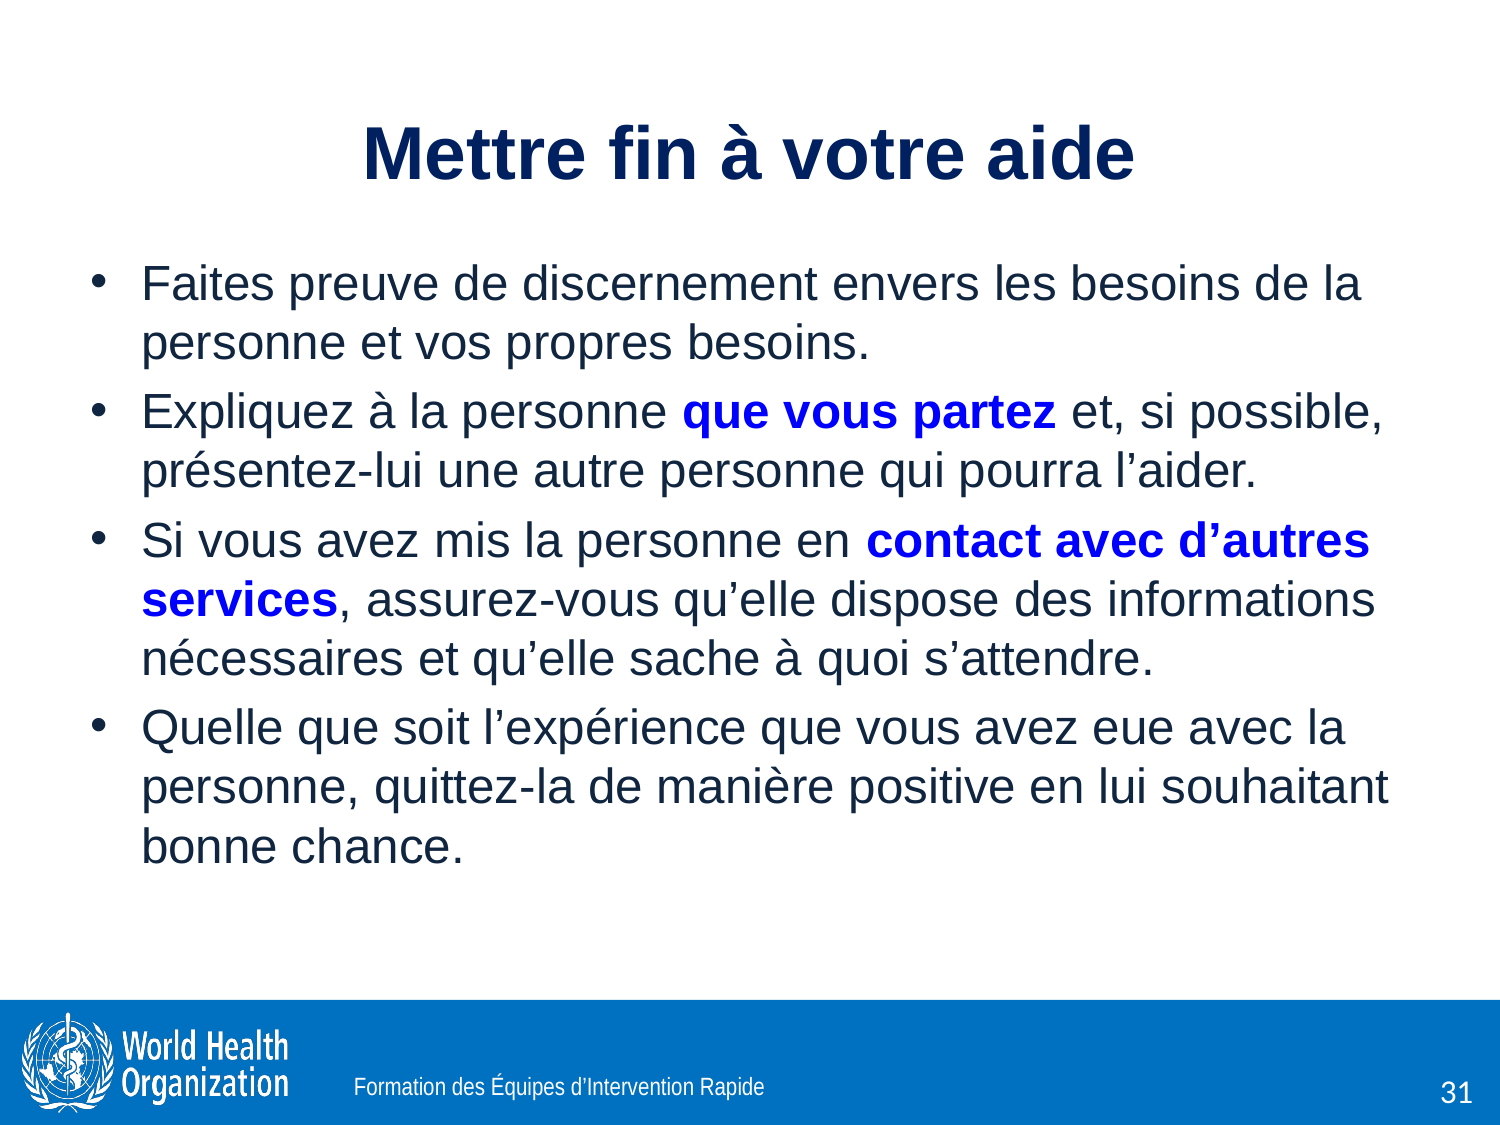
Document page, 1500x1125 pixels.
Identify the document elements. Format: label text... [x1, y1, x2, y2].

list Faites preuve de discernement envers les besoins de la personne et vos propres besoins. Expliquez à la personne que vous partez et, si possible, présentez-lui une autre personne qui pourra l’aider. Si vous avez mis la personne en contact avec d’autres services, assurez-vous qu’elle dispose des informations nécessaires et qu’elle sache à quoi s’attendre. Quelle que soit l’expérience que vous avez eue avec la personne, quittez-la de manière positive en lui souhaitant bonne chance. [75, 243, 1425, 986]
title Mettre fin à votre aide [75, 56, 1425, 243]
picture [21, 1012, 288, 1113]
